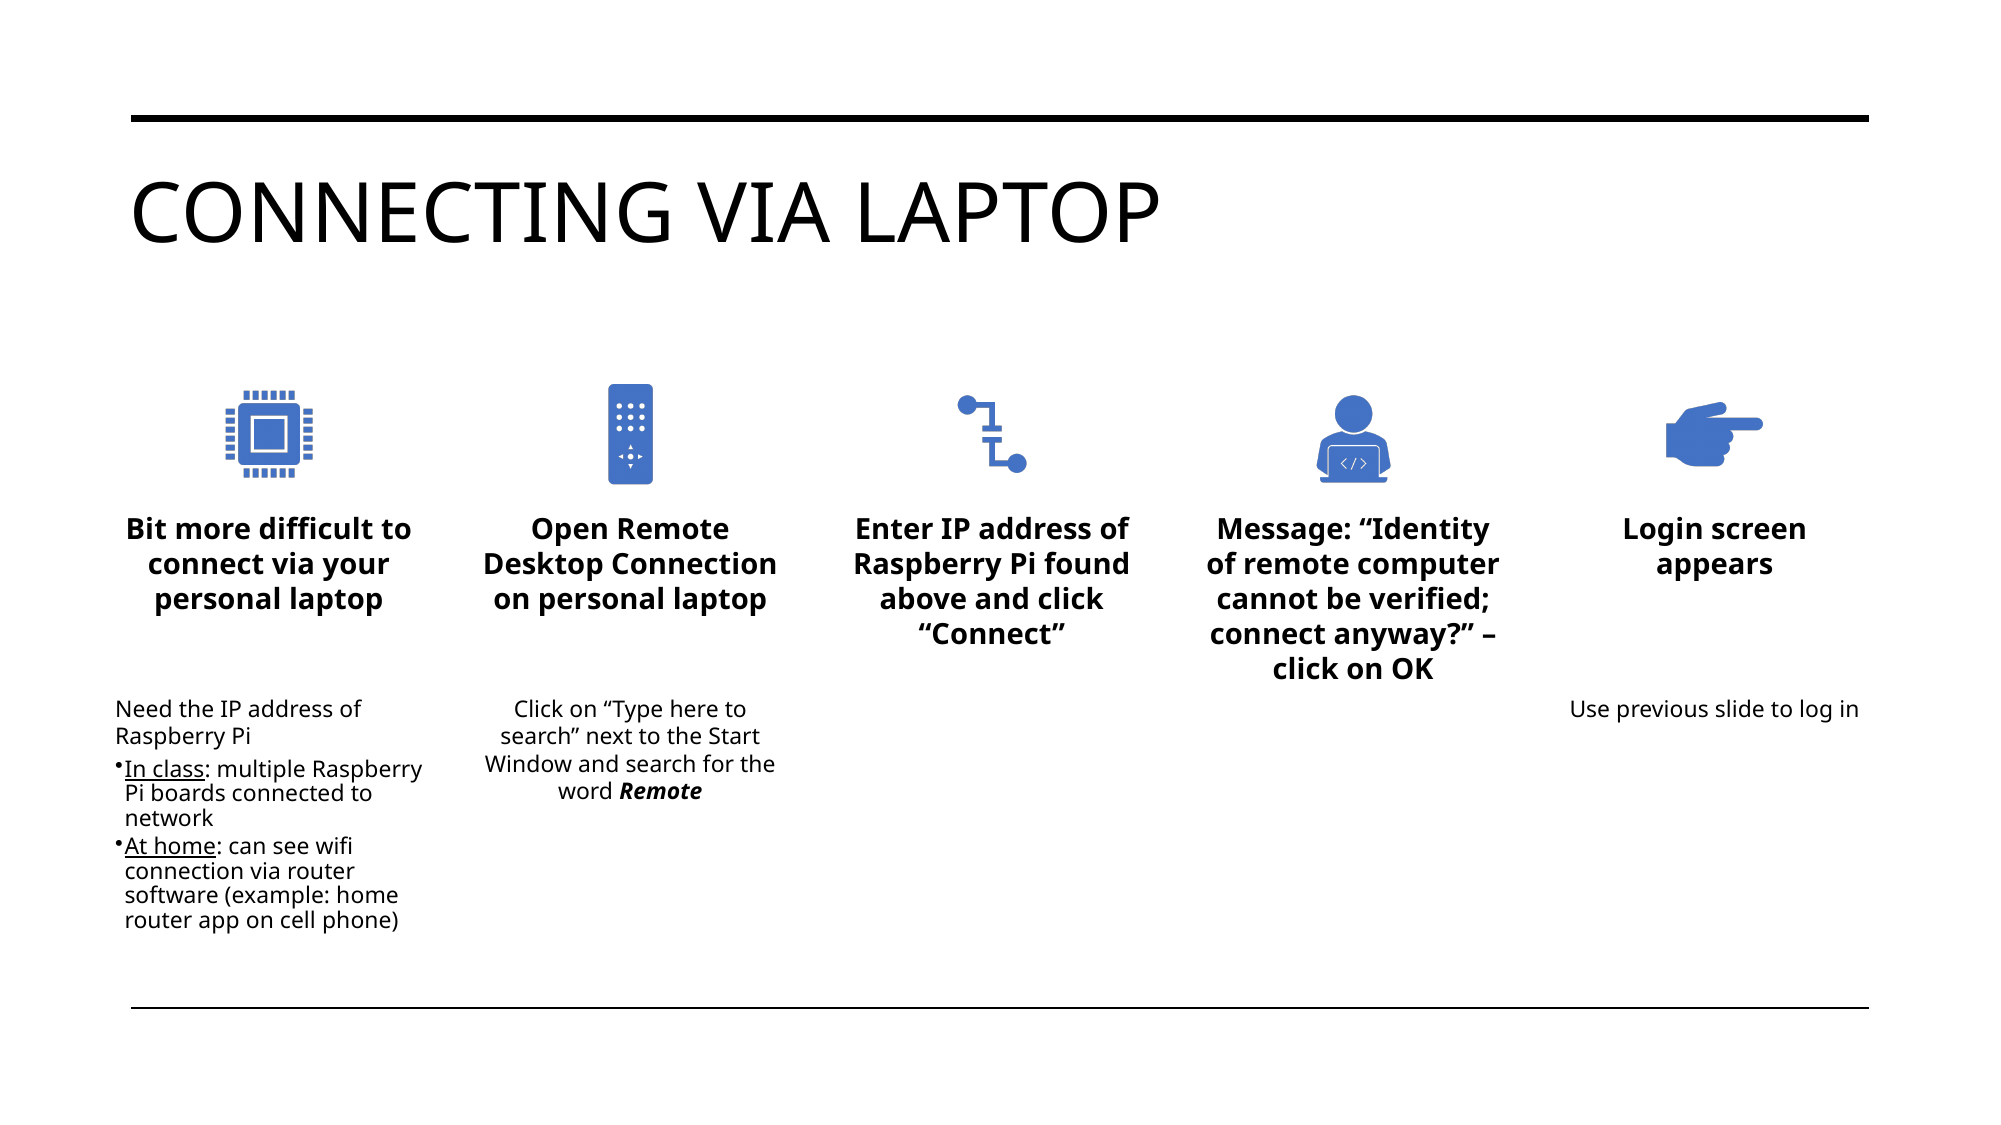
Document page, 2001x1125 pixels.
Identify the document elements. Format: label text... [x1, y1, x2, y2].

title Connecting via Laptop [114, 151, 1869, 315]
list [114, 315, 1869, 973]
